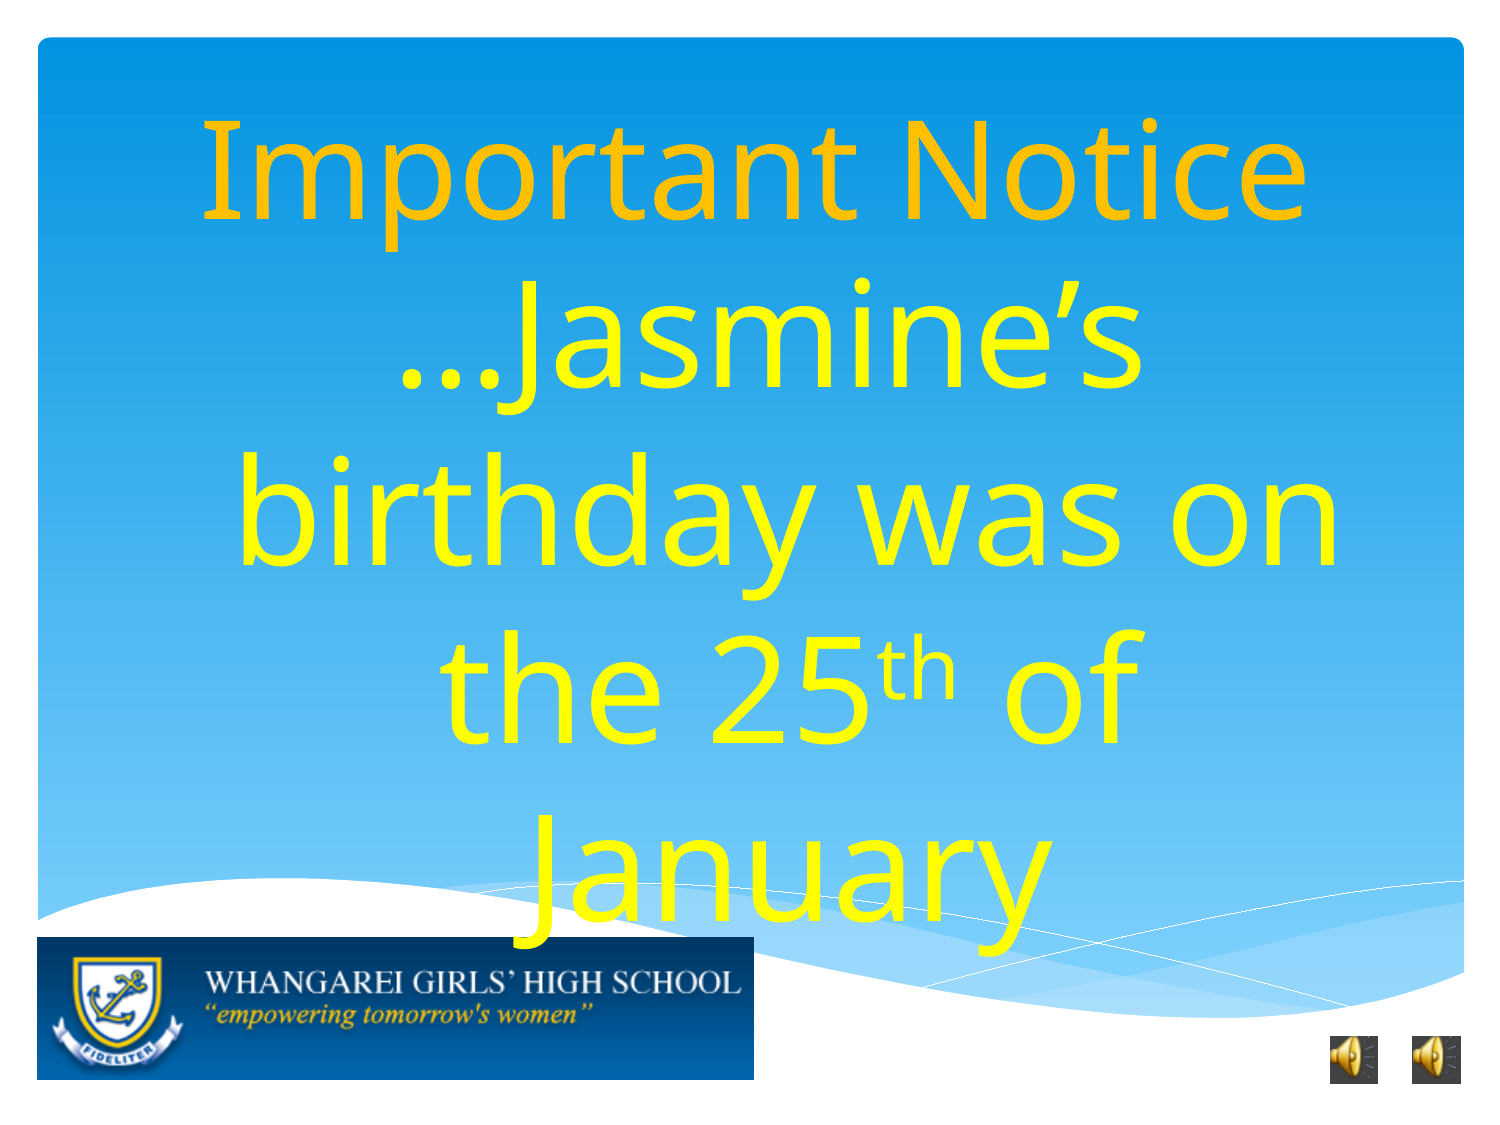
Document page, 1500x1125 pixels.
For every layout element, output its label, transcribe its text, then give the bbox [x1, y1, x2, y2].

text_box …Jasmine’s birthday was on the 25th of January [149, 231, 1391, 963]
picture [1328, 1034, 1380, 1086]
picture [37, 937, 754, 1080]
text_box Important Notice [149, 37, 1362, 255]
picture [1411, 1034, 1462, 1086]
